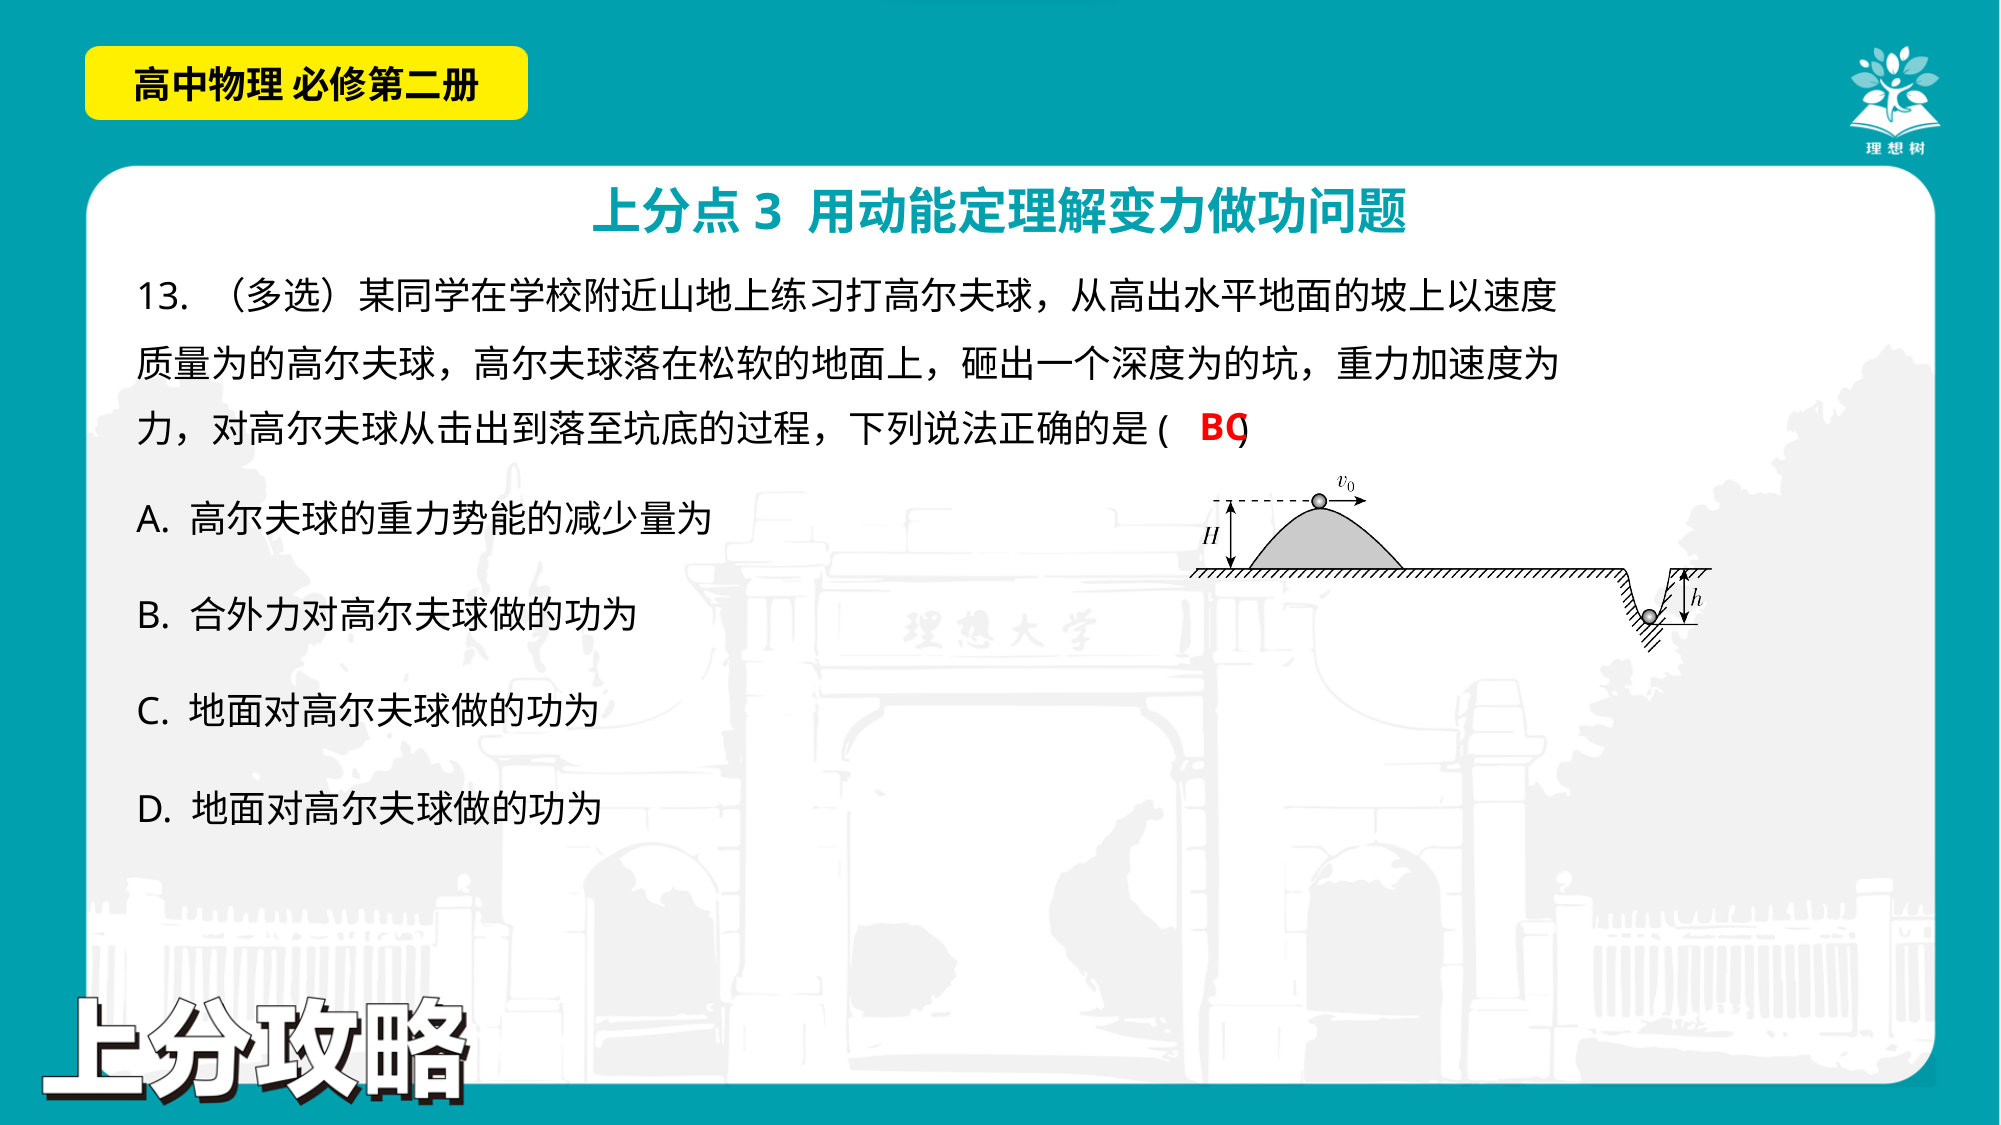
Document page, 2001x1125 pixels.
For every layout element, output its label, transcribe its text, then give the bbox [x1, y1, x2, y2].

picture [0, 0, 2000, 1125]
text_box BC [1183, 383, 1265, 442]
